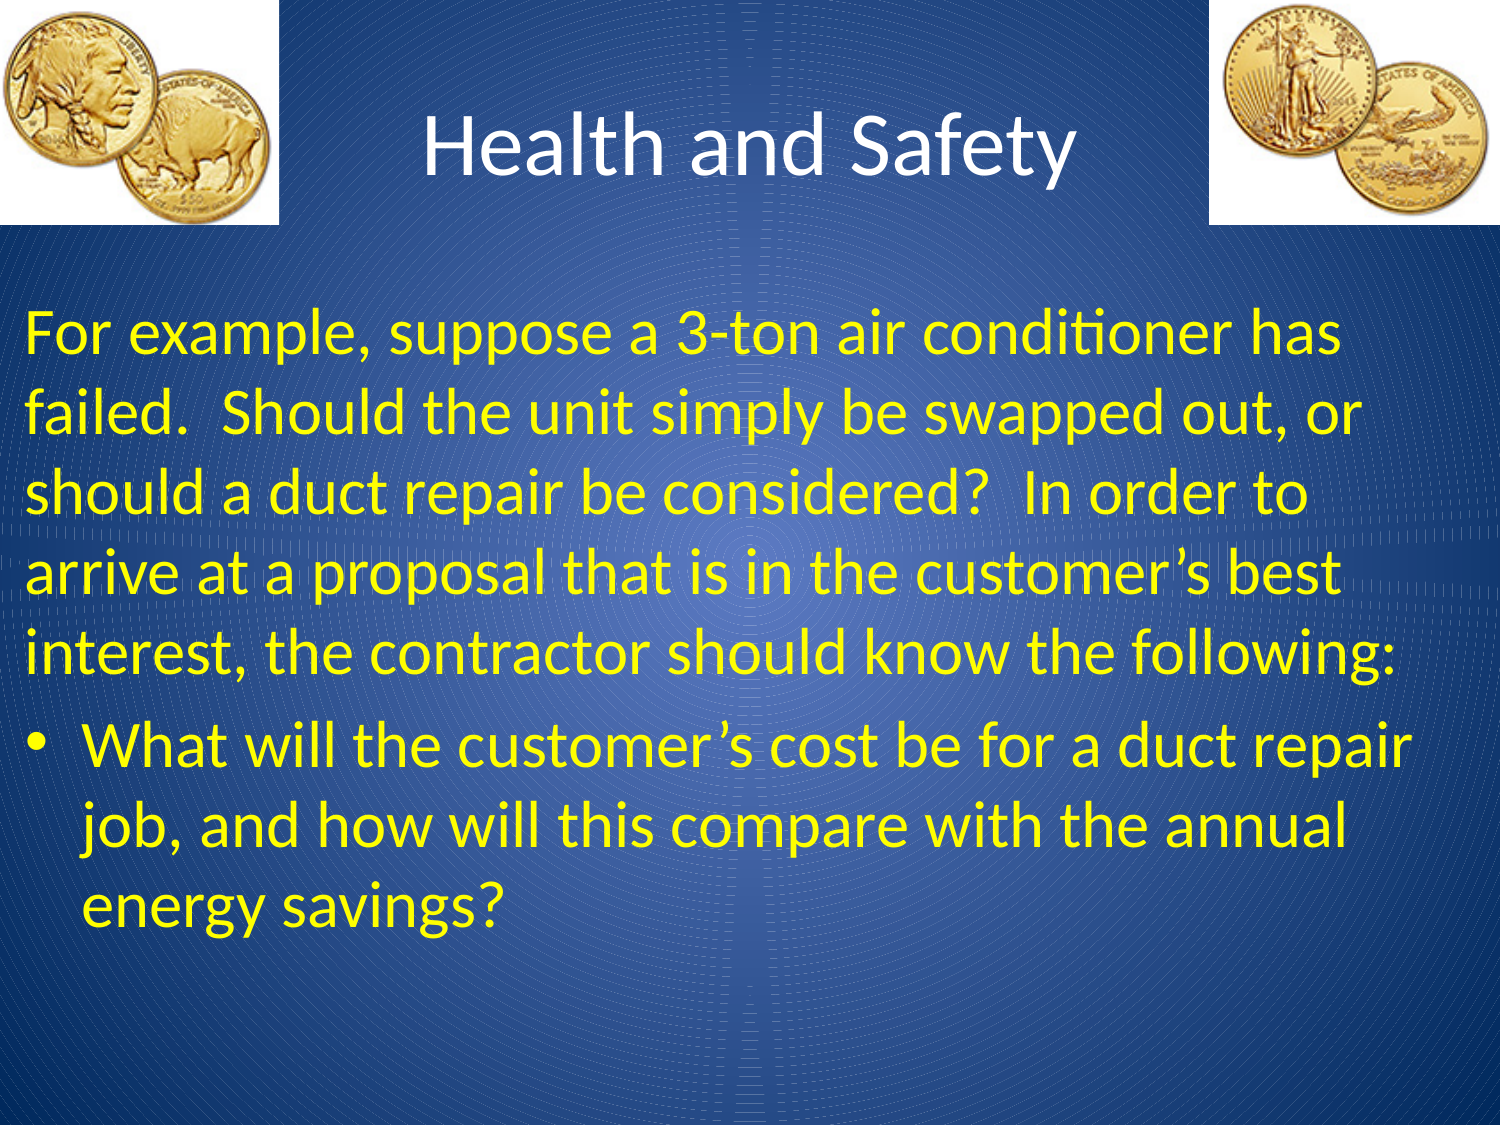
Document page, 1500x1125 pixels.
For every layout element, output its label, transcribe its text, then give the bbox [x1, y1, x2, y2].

picture [0, 0, 280, 226]
title Health and Safety [279, 45, 1425, 233]
list For example, suppose a 3-ton air conditioner has failed. Should the unit simply be swapped out, or should a duct repair be considered? In order to arrive at a proposal that is in the customer’s best interest, the contractor should know the following: What will the customer’s cost be for a duct repair job, and how will this compare with the annual energy savings? [24, 287, 1425, 941]
picture [1209, 0, 1500, 225]
